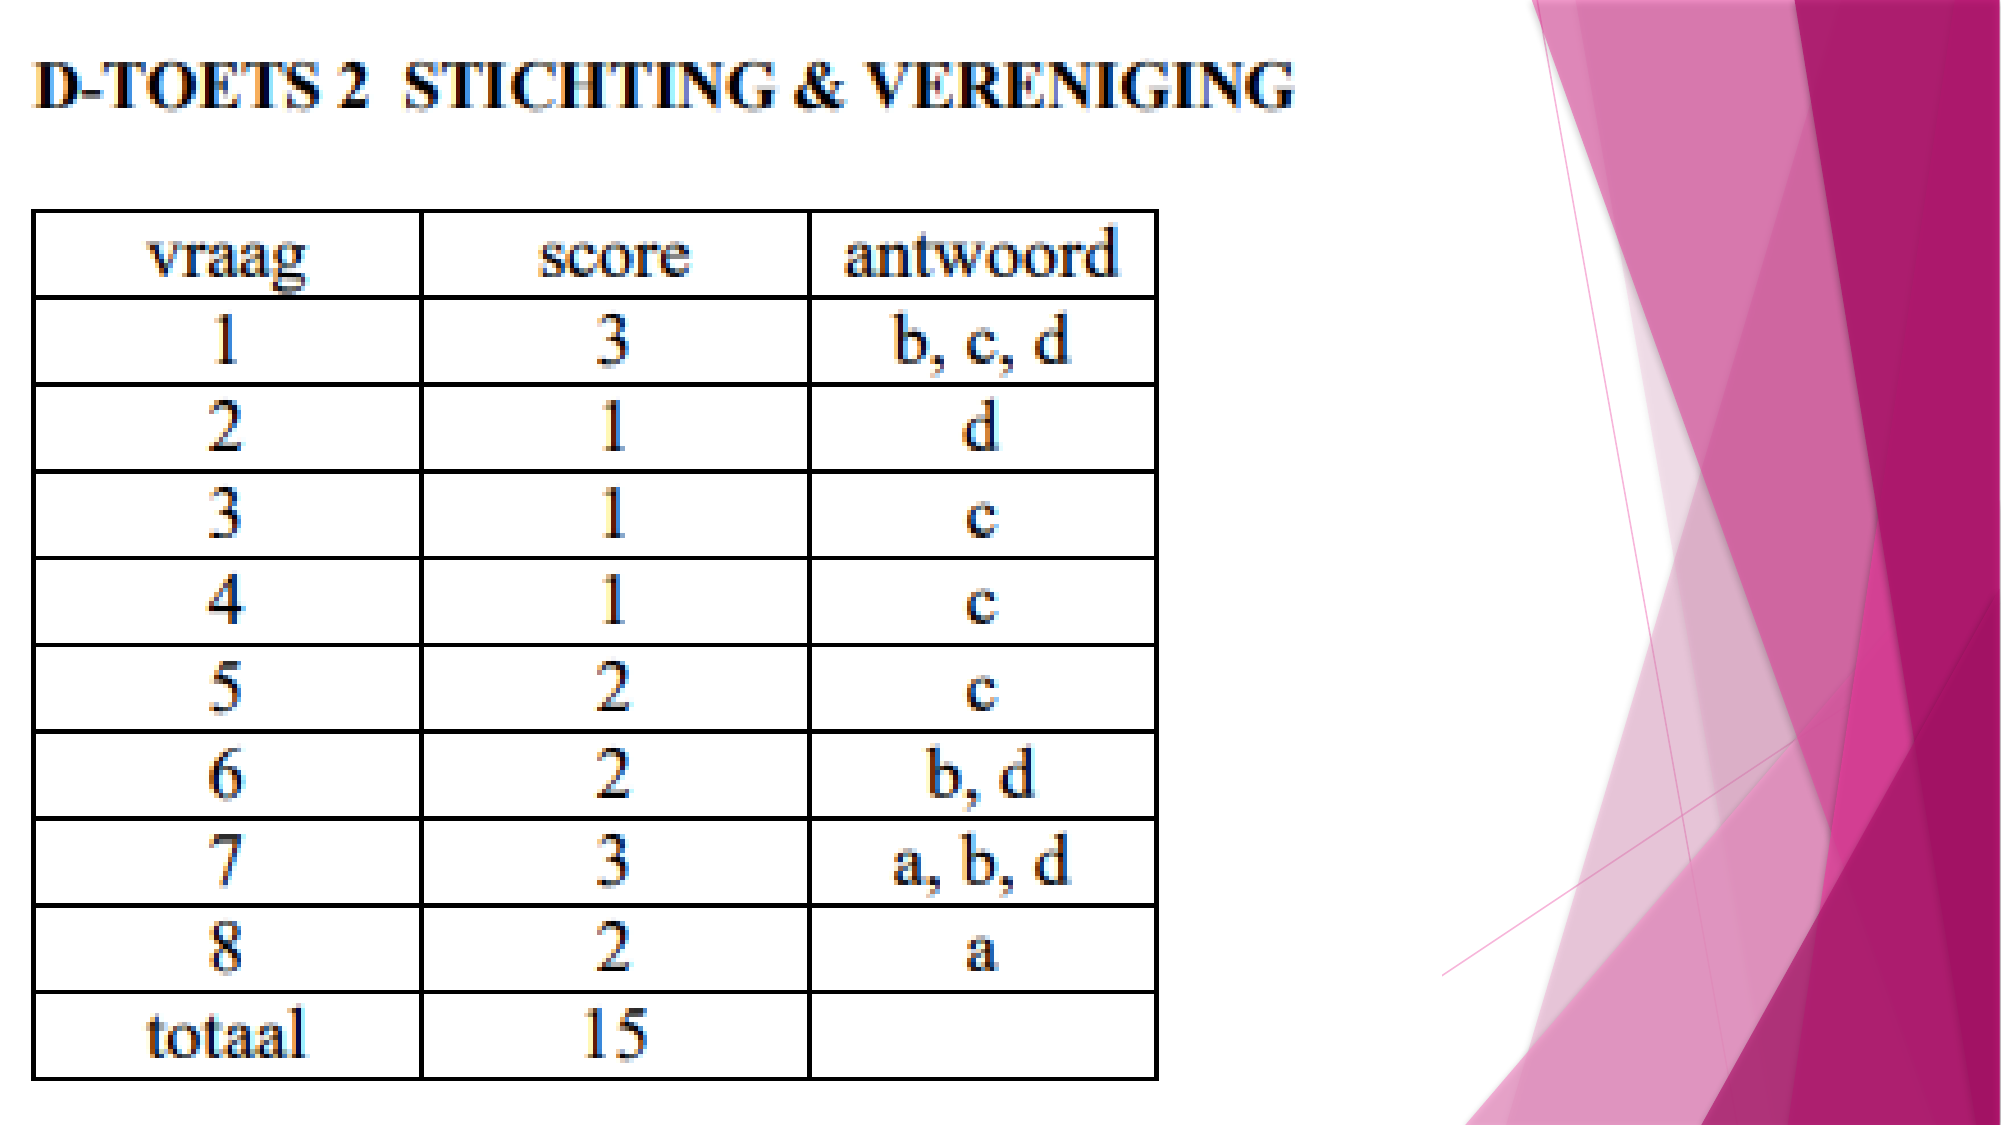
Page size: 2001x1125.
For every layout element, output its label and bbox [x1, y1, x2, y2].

picture [0, 0, 1443, 1125]
